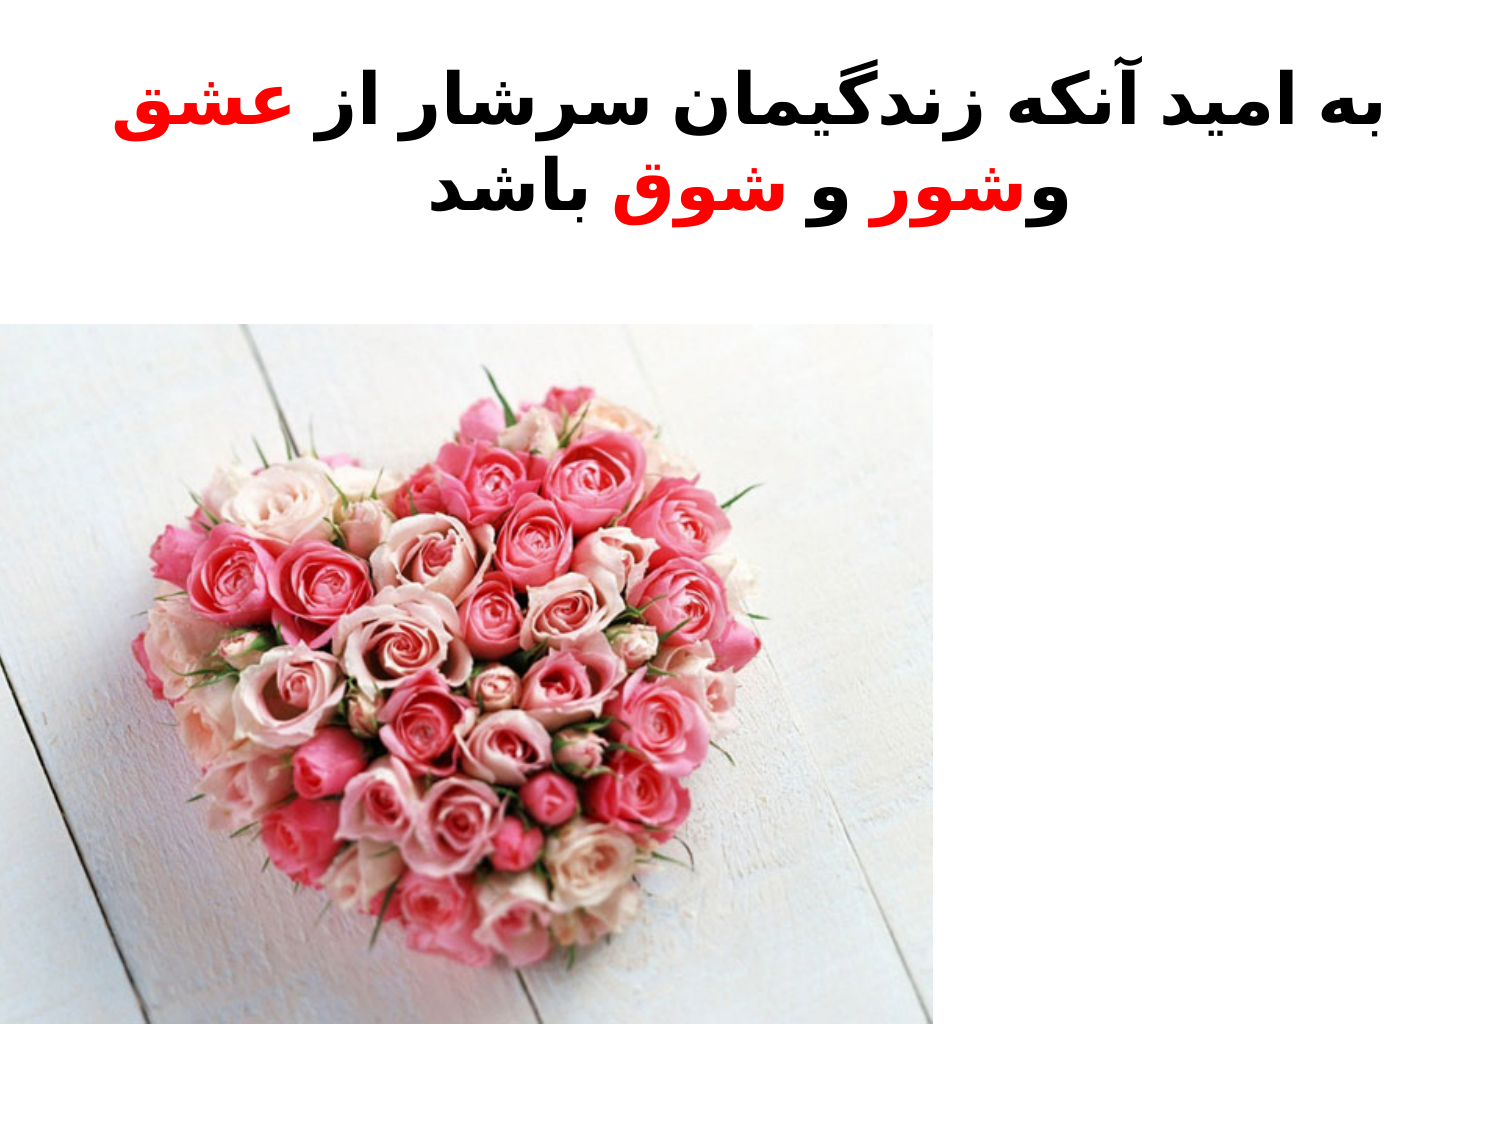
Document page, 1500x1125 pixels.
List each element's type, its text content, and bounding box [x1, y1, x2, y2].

title به امید آنکه زندگیمان سرشار از عشق وشور و شوق باشد [75, 45, 1425, 233]
picture [0, 324, 934, 1024]
